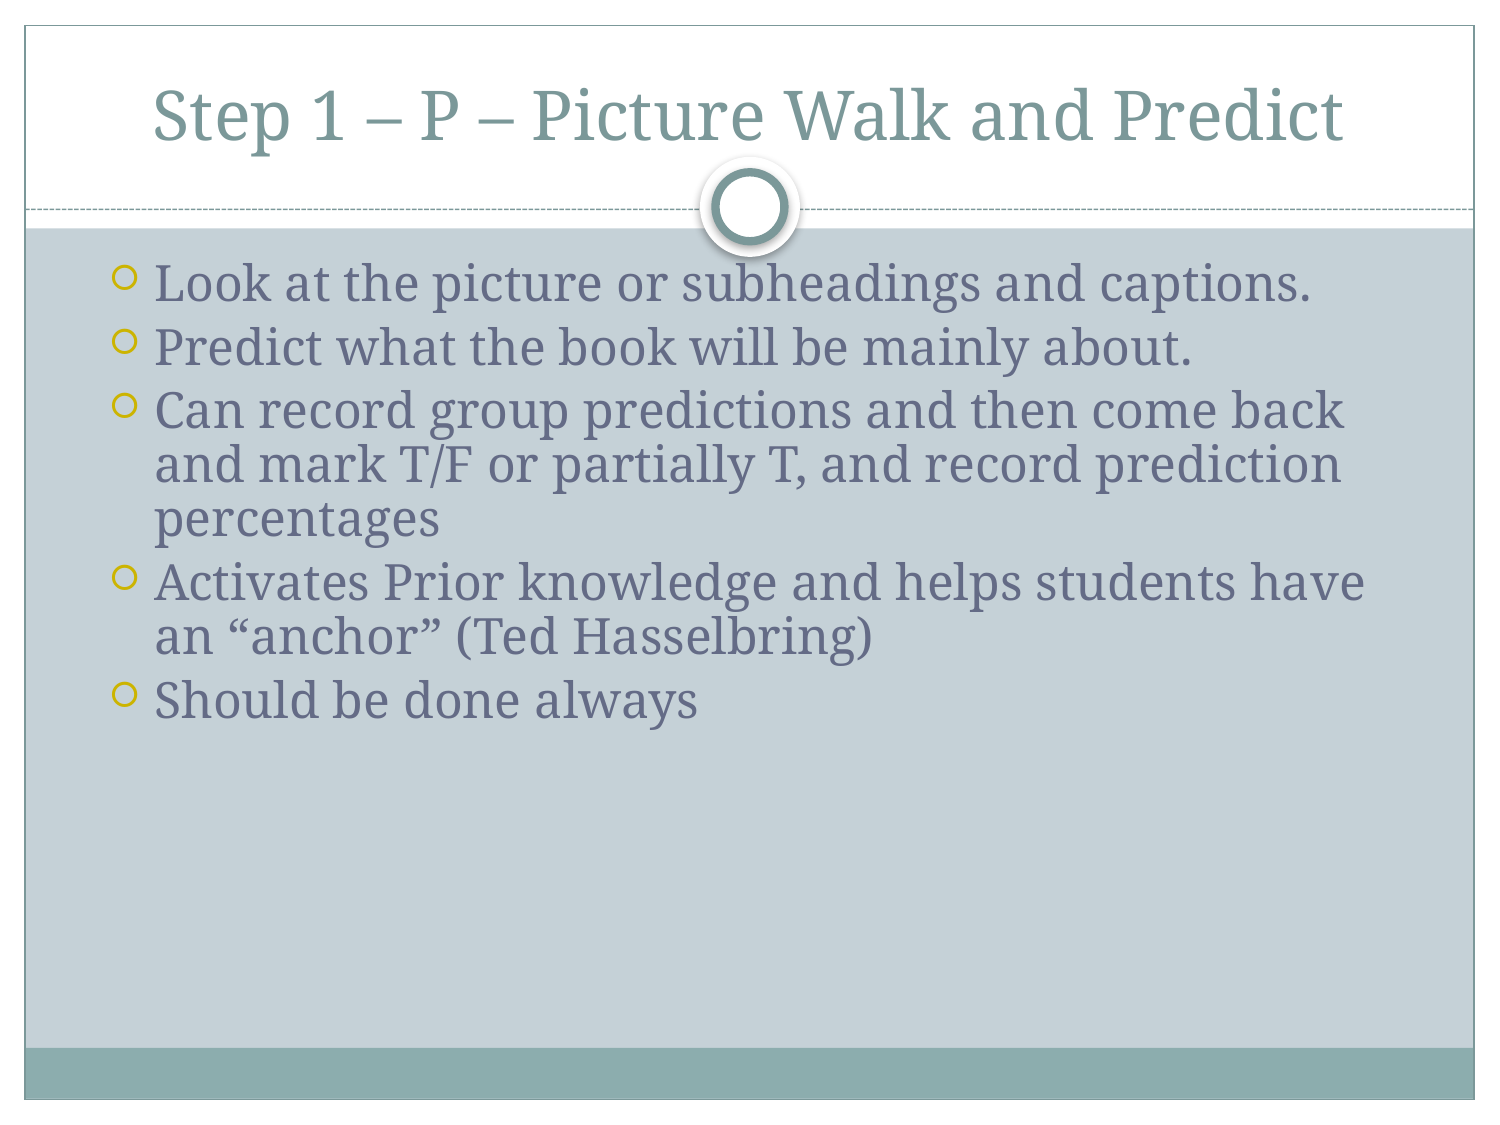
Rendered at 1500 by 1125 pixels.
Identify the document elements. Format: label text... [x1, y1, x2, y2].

list Look at the picture or subheadings and captions. Predict what the book will be mainly about. Can record group predictions and then come back and mark T/F or partially T, and record prediction percentages Activates Prior knowledge and helps students have an “anchor” (Ted Hasselbring) Should be done always [49, 250, 1445, 1001]
title Step 1 – P – Picture Walk and Predict [49, 37, 1450, 162]
